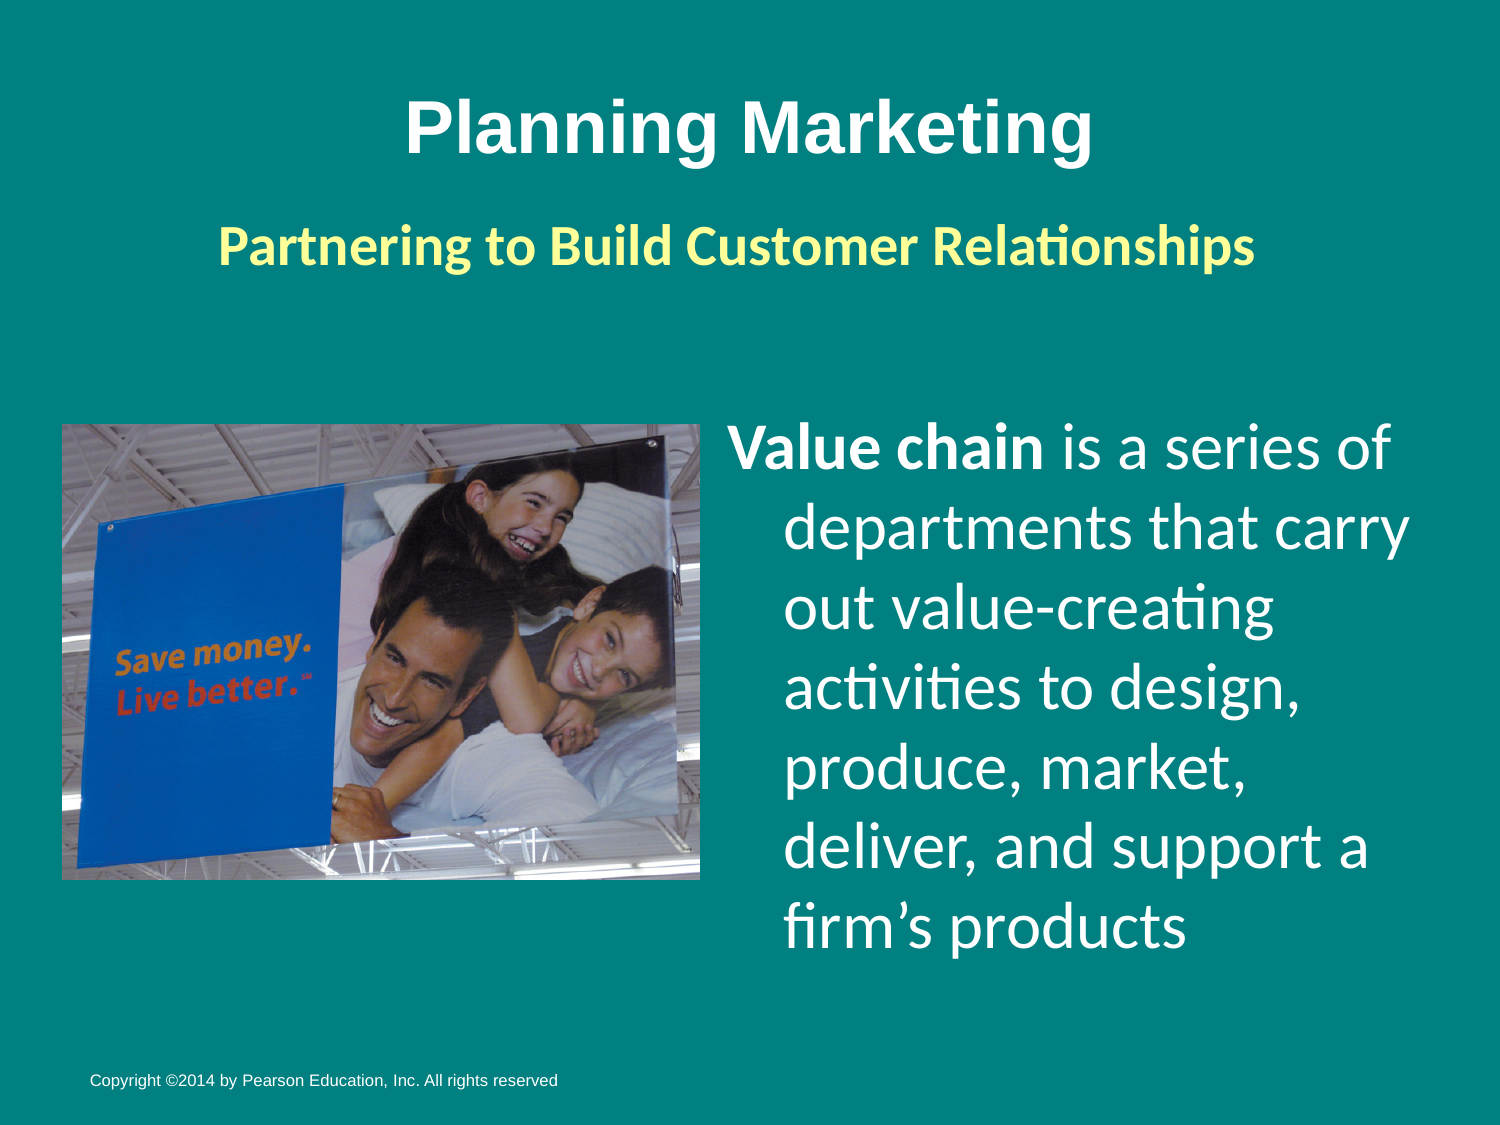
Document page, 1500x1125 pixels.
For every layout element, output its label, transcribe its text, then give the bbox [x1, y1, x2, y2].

list Value chain is a series of departments that carry out value-creating activities to design, produce, market, deliver, and support a firm’s products [712, 394, 1438, 1038]
picture [62, 424, 701, 880]
list Partnering to Build Customer Relationships [149, 199, 1326, 263]
title Planning Marketing [112, 37, 1388, 226]
text_box Copyright ©2014 by Pearson Education, Inc. All rights reserved [74, 1062, 825, 1098]
